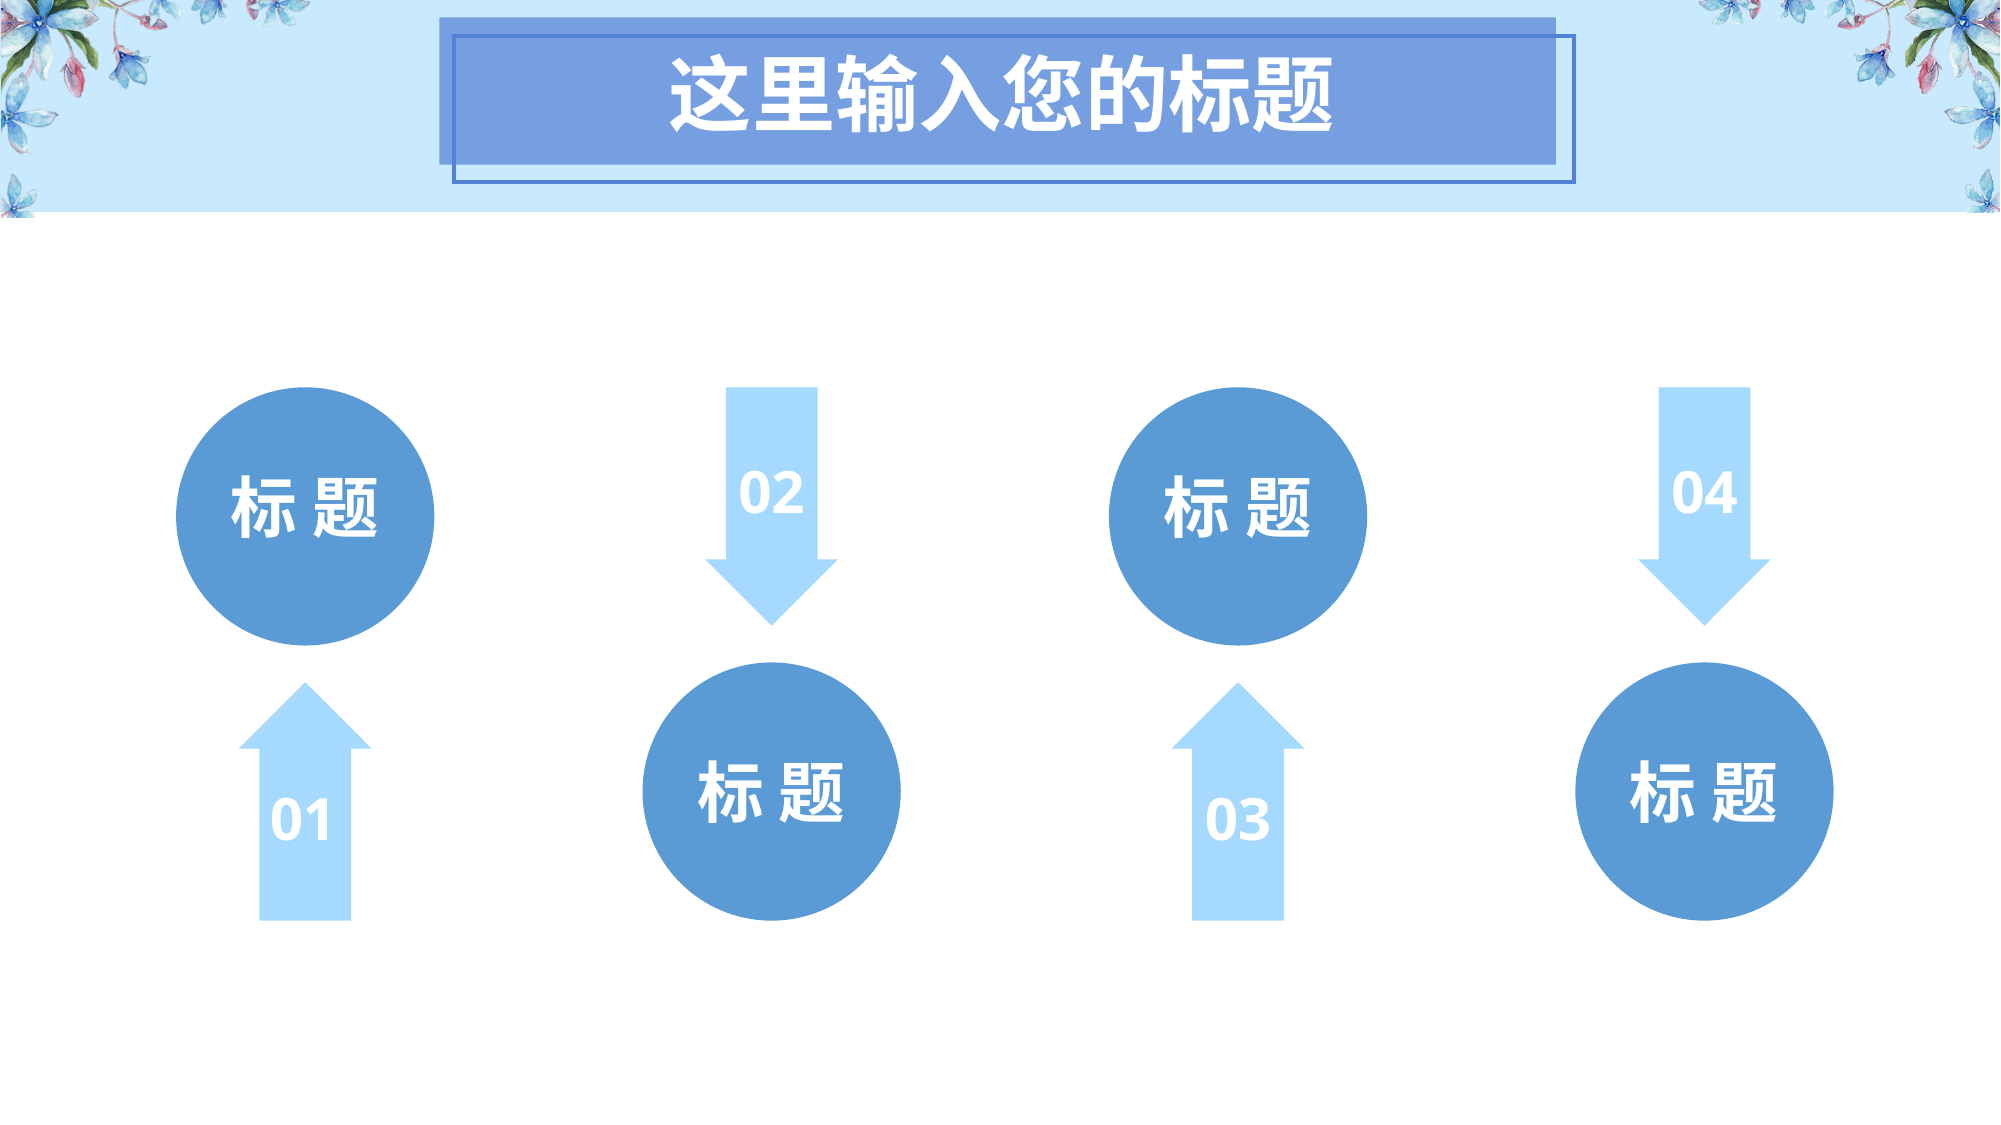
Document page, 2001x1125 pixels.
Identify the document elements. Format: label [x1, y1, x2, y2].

text_box [238, 682, 372, 921]
picture [1672, 0, 2000, 213]
text_box [1108, 387, 1368, 646]
picture [0, 0, 336, 218]
text_box [1171, 682, 1305, 921]
text_box [176, 387, 435, 646]
text_box [642, 662, 901, 921]
text_box [336, 0, 1673, 213]
text_box [1575, 662, 1834, 921]
text_box [453, 35, 1575, 183]
text_box [1638, 387, 1771, 626]
text_box [705, 387, 839, 626]
text_box [438, 16, 1557, 166]
